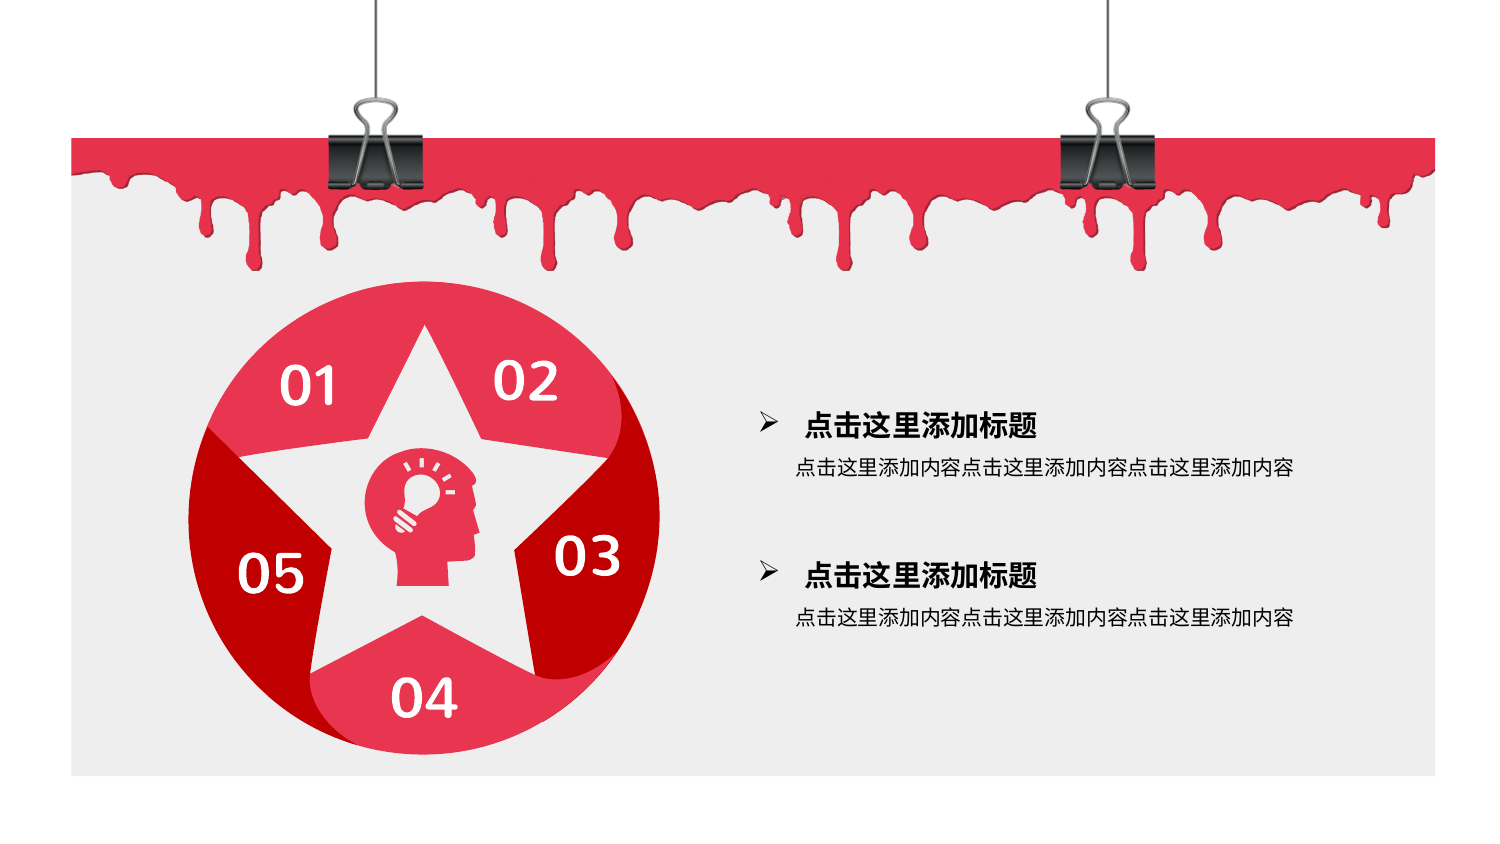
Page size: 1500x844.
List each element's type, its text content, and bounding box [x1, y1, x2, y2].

text_box [555, 535, 586, 577]
text_box [364, 448, 480, 586]
text_box [280, 364, 311, 406]
text_box [275, 552, 304, 594]
text_box [514, 376, 660, 679]
text_box [345, 284, 621, 458]
text_box [188, 426, 358, 745]
text_box [205, 295, 424, 457]
text_box [529, 360, 557, 401]
text_box [69, 282, 1437, 778]
text_box 点击这里添加标题 点击这里添加内容点击这里添加内容点击这里添加内容 [749, 386, 1344, 484]
text_box [310, 615, 617, 755]
text_box [315, 365, 333, 406]
picture [71, 0, 1436, 277]
text_box [238, 552, 269, 594]
text_box [592, 534, 620, 577]
text_box [494, 359, 525, 401]
text_box [391, 677, 423, 718]
text_box [425, 677, 458, 718]
text_box 点击这里添加标题 点击这里添加内容点击这里添加内容点击这里添加内容 [749, 535, 1344, 634]
